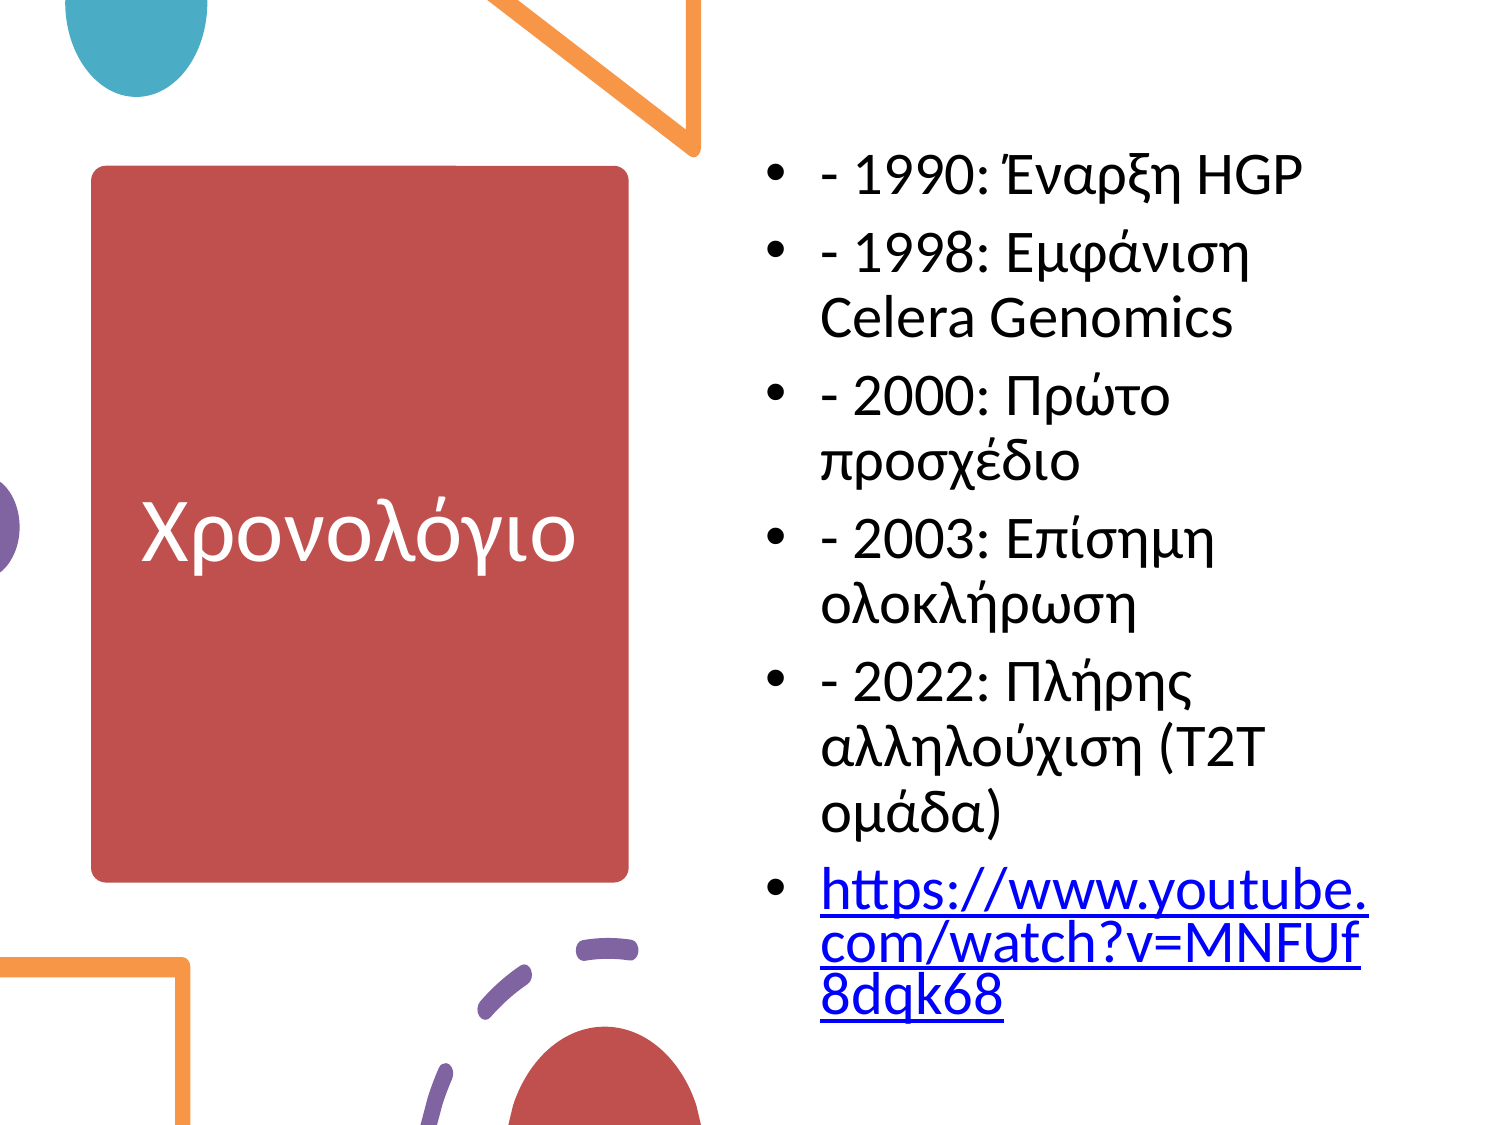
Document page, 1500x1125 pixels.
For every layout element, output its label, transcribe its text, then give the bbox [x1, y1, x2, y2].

list - 1990: Έναρξη HGP - 1998: Εμφάνιση Celera Genomics - 2000: Πρώτο προσχέδιο - 2003: Επίσημη ολοκλήρωση - 2022: Πλήρης αλληλούχιση (T2T ομάδα) https://www.youtube.com/watch?v=MNFUf8dqk68 [750, 134, 1397, 937]
text_box [506, 1024, 704, 1125]
text_box [0, 957, 191, 1125]
text_box [420, 1063, 454, 1125]
title Χρονολόγιο [117, 182, 603, 866]
text_box [0, 479, 22, 575]
text_box [88, 163, 631, 885]
text_box [487, 0, 702, 158]
text_box [575, 937, 639, 961]
text_box [0, 0, 1500, 1125]
text_box [477, 964, 532, 1020]
text_box [63, 0, 210, 100]
